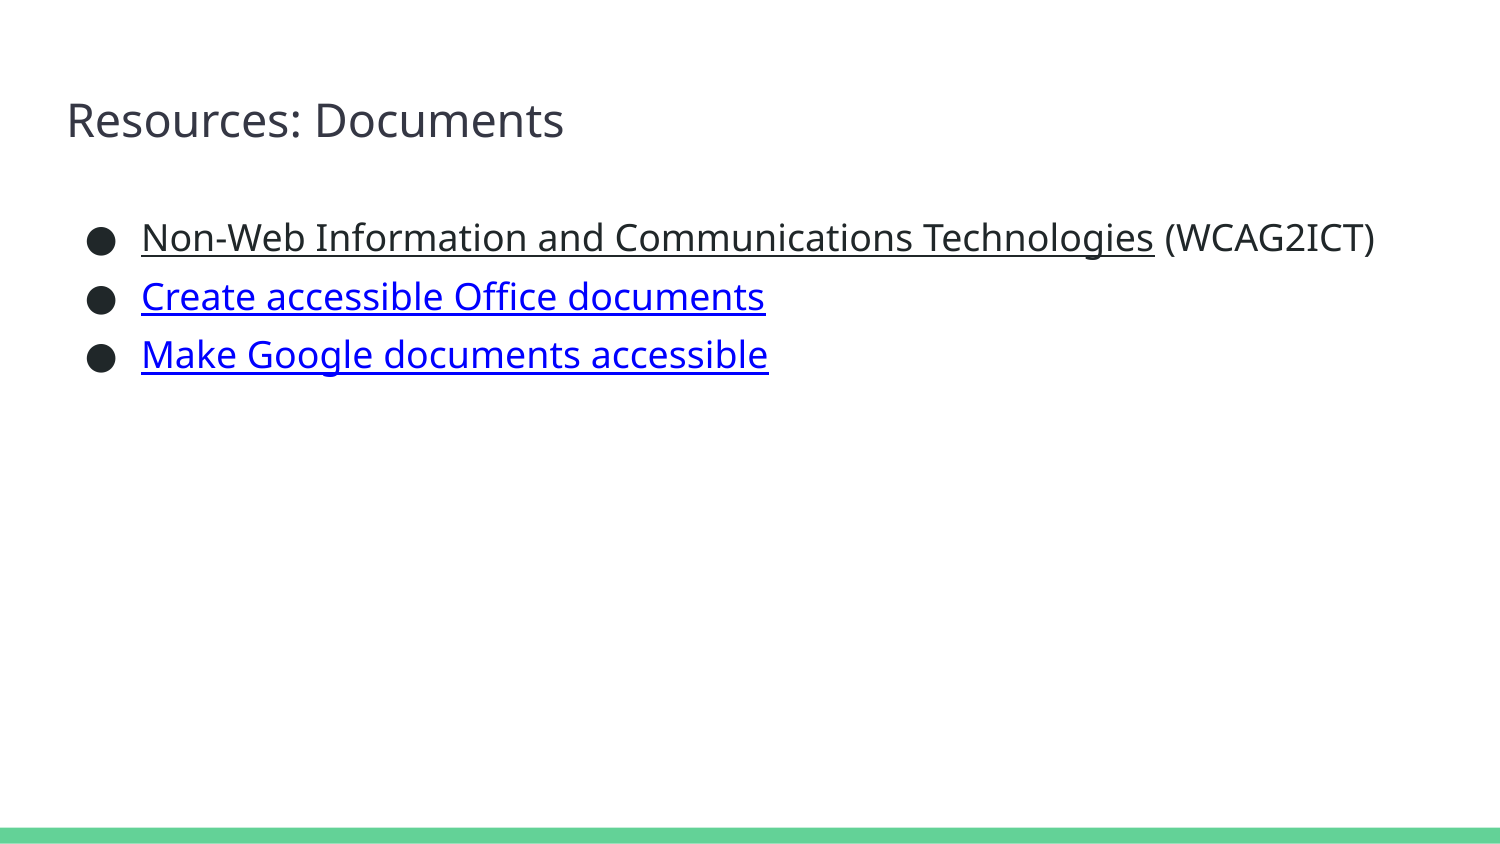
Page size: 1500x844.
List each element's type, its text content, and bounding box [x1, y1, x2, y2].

list Non-Web Information and Communications Technologies (WCAG2ICT) Create accessible Office documents Make Google documents accessible [51, 189, 1449, 750]
title Resources: Documents [51, 72, 1449, 167]
